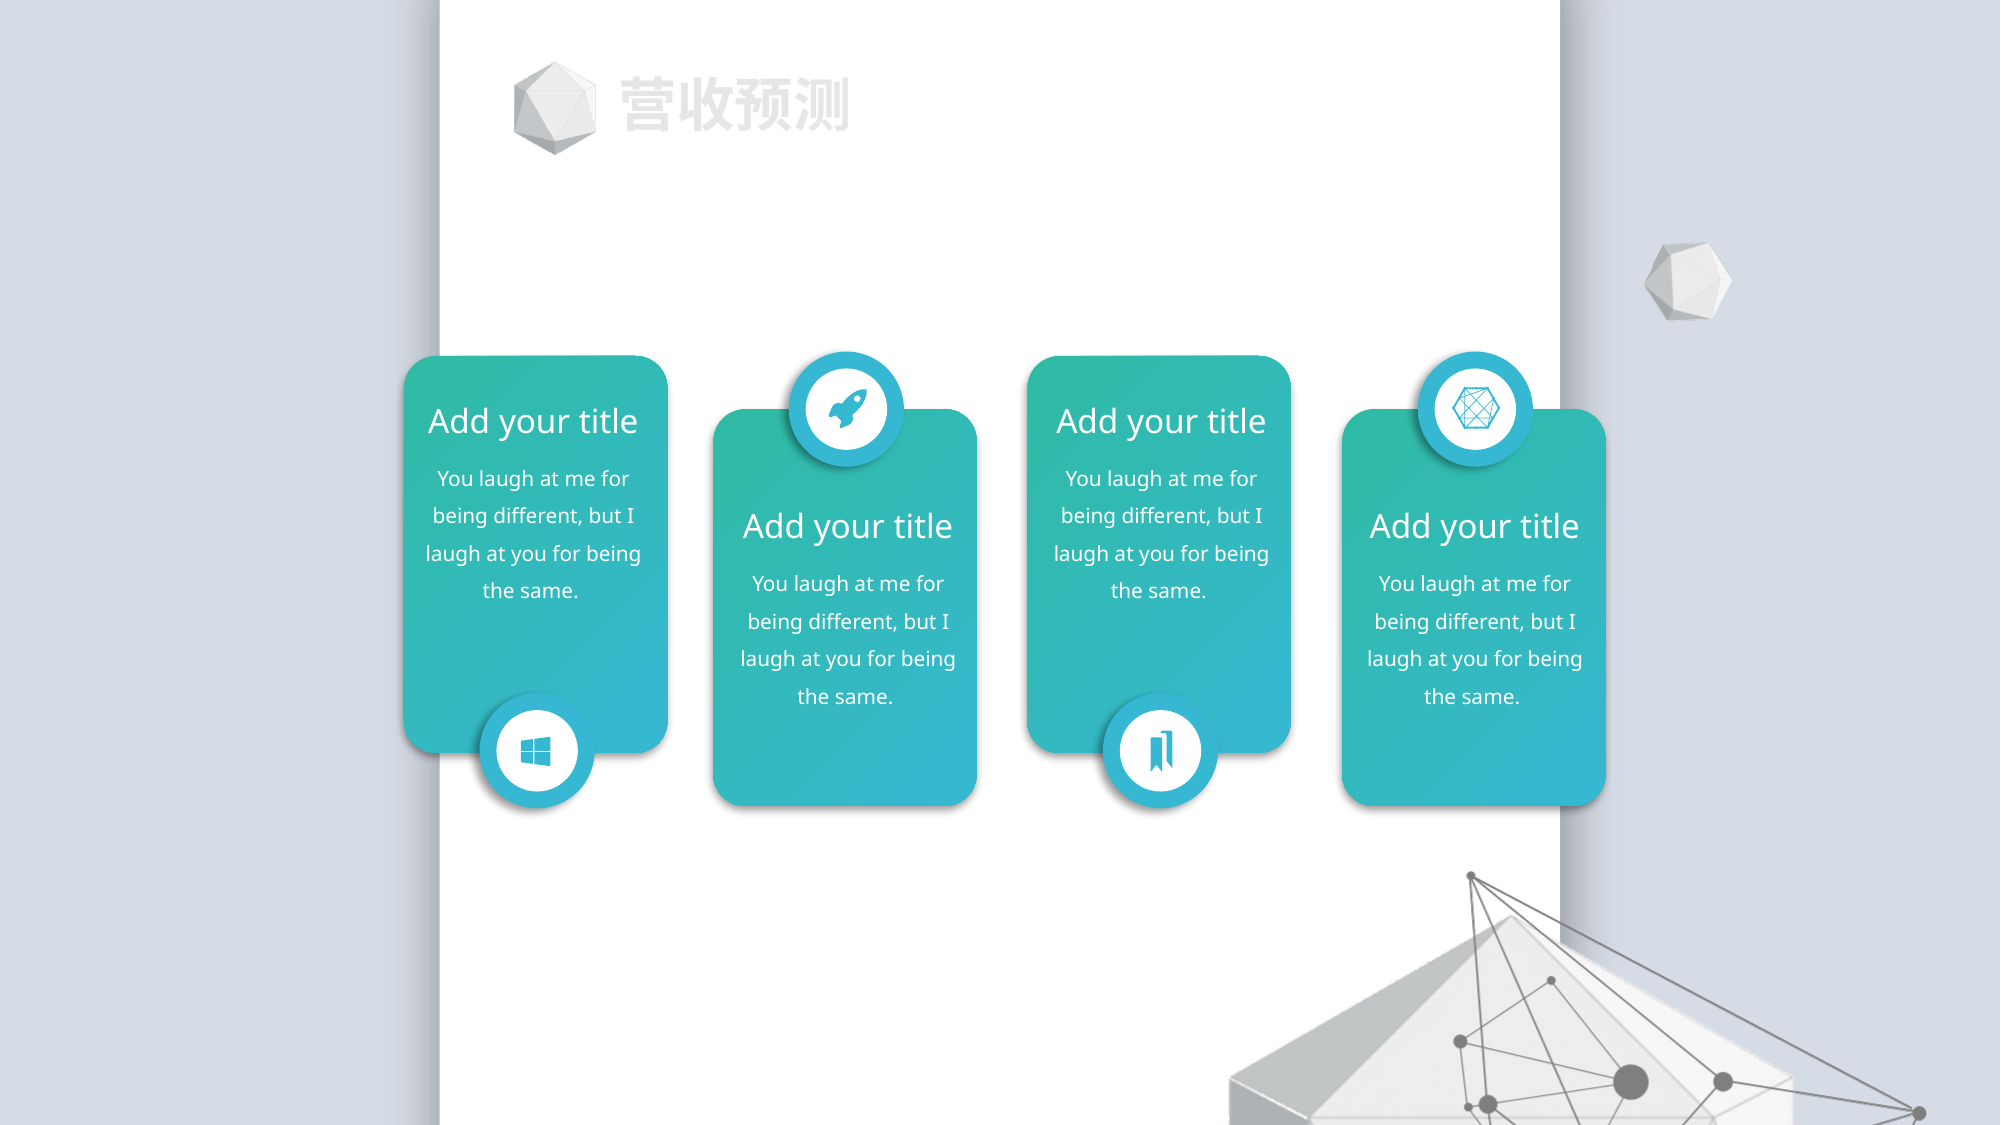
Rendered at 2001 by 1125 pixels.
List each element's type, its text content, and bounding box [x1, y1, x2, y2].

picture [513, 60, 596, 155]
picture [1223, 871, 1928, 1125]
text_box 营收预测 [603, 61, 962, 146]
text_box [403, 355, 668, 809]
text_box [713, 351, 977, 807]
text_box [1027, 355, 1291, 809]
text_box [1344, 498, 1606, 677]
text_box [717, 498, 980, 677]
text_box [1342, 351, 1606, 807]
text_box [439, 0, 1561, 1125]
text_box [402, 392, 665, 572]
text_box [1030, 392, 1293, 572]
picture [1633, 225, 1742, 338]
